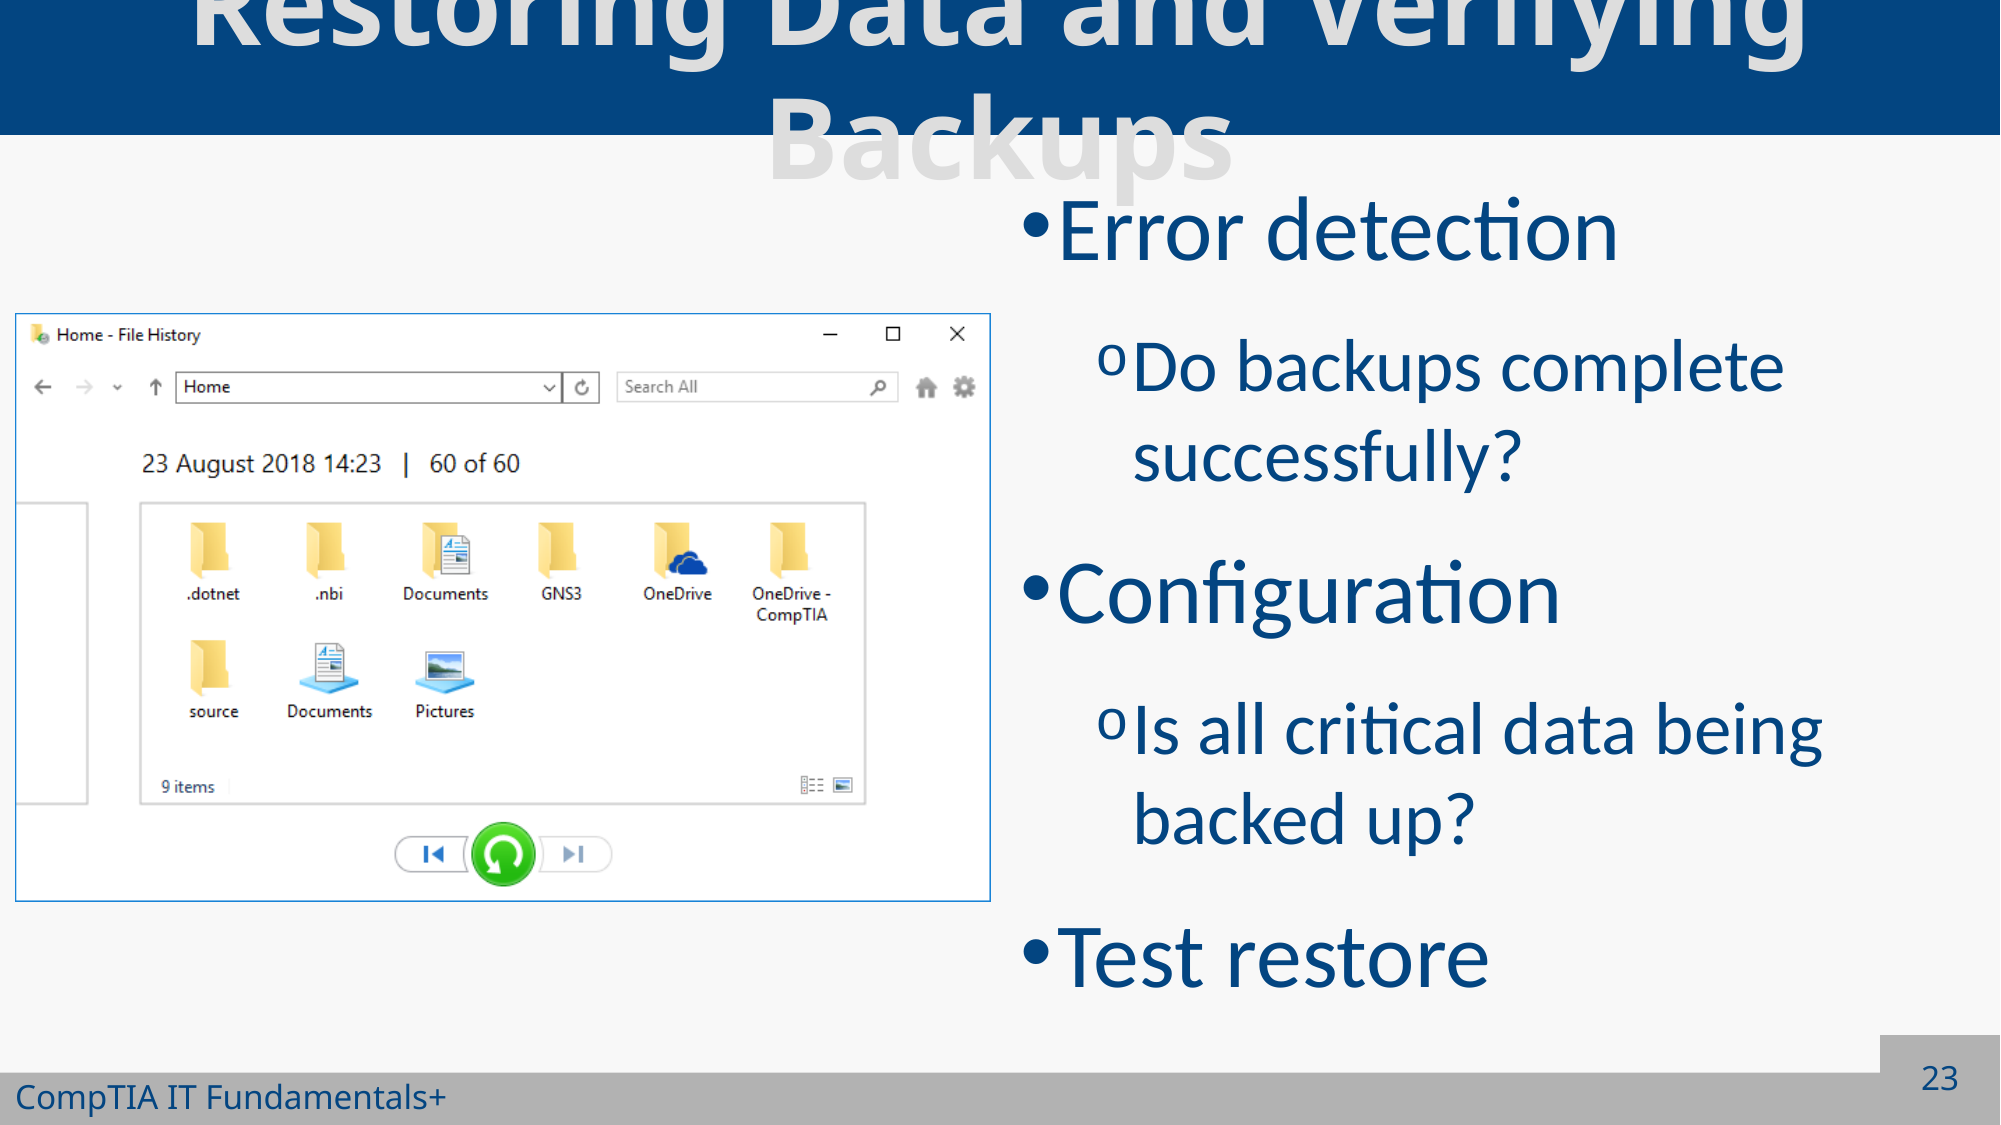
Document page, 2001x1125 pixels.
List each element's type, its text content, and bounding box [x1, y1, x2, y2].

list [15, 313, 991, 902]
slide_number 23 [1880, 1035, 2000, 1125]
list Error detection Do backups complete successfully? Configuration Is all critical data being backed up? Test restore [1005, 149, 1980, 1065]
title Restoring Data and Verifying Backups [0, 0, 2000, 135]
footer CompTIA IT Fundamentals+ [0, 1072, 1880, 1125]
